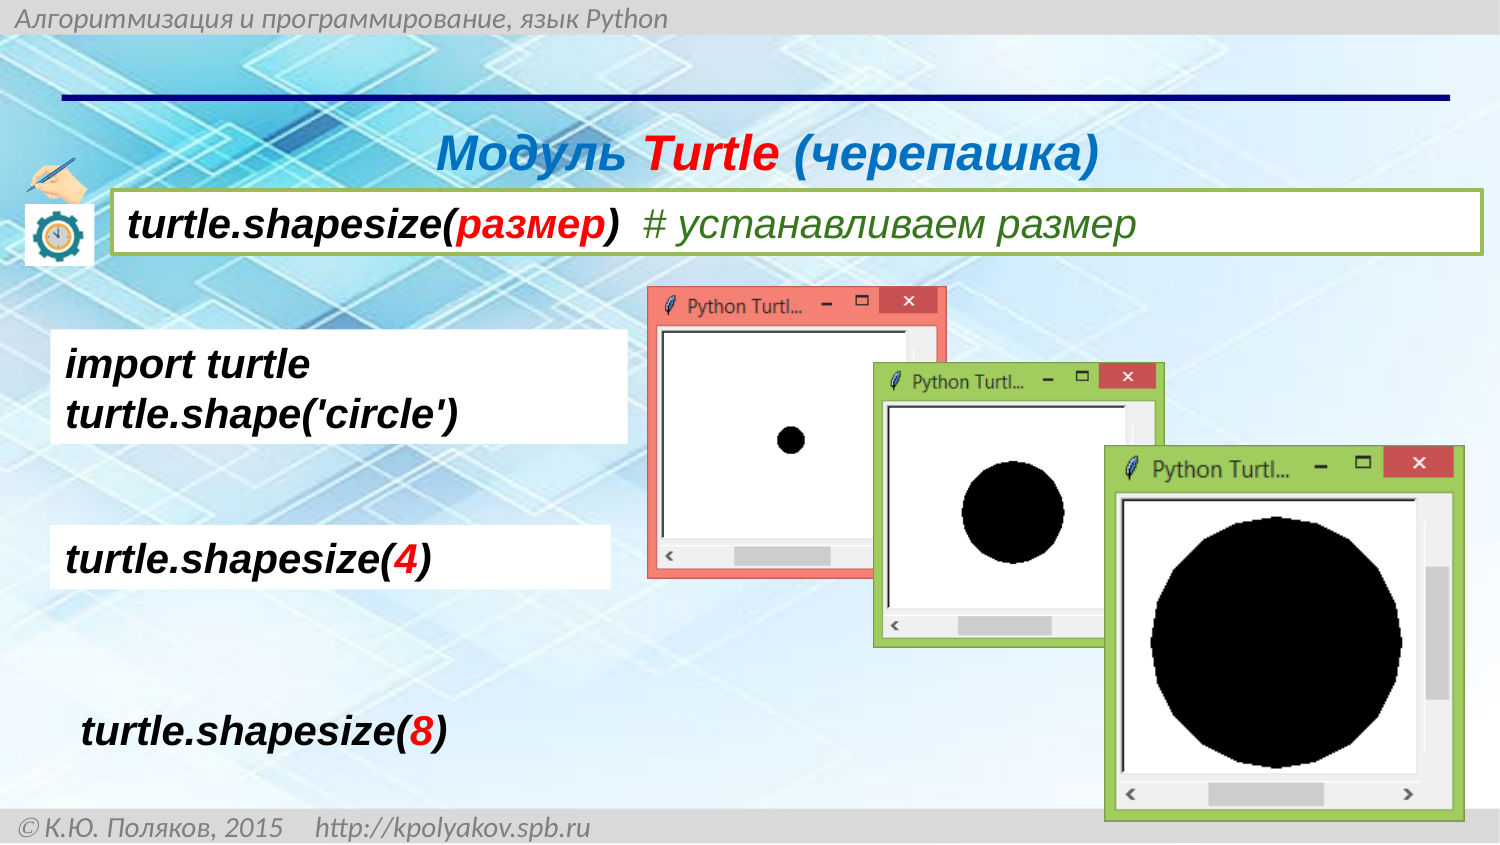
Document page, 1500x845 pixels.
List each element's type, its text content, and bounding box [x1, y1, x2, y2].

text_box turtle.shapesize(4) [48, 523, 613, 591]
text_box turtle.shapesize(размер) # устанавливаем размер [110, 188, 1484, 256]
picture [0, 35, 1500, 822]
text_box turtle.shapesize(8) [50, 696, 478, 761]
text_box import turtle turtle.shape('circle') [48, 327, 630, 446]
text_box Модуль Turtle (черепашка) [261, 121, 1275, 180]
text_box [501, 11, 1441, 96]
